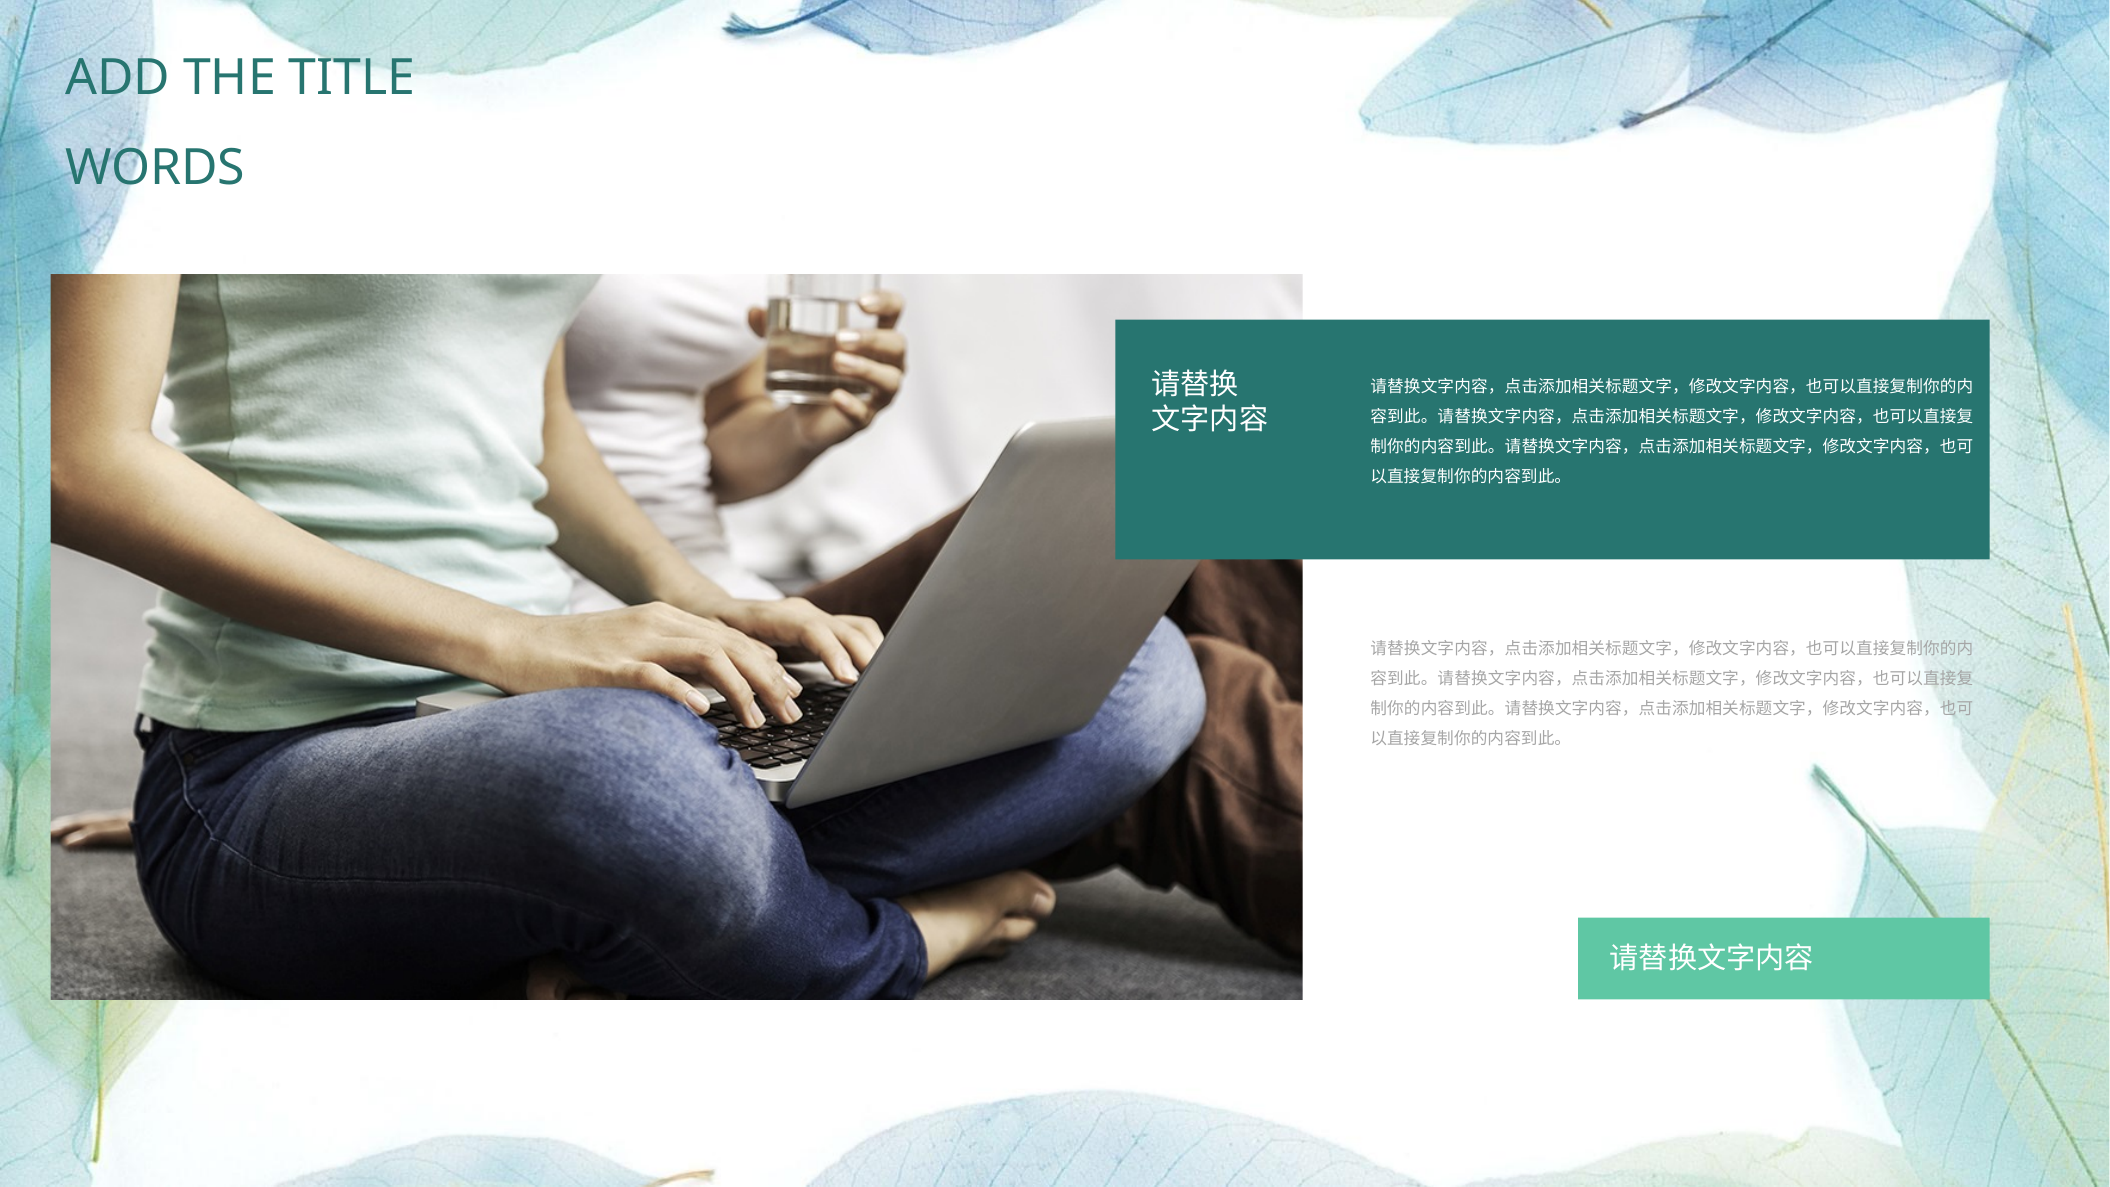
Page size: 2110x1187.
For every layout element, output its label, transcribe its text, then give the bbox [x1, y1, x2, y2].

text_box 请替换 文字内容 [1135, 357, 1315, 455]
text_box 请替换文字内容 [1593, 931, 1858, 983]
picture [0, 0, 2110, 1187]
text_box [1577, 917, 1991, 1000]
text_box [1114, 319, 1991, 561]
text_box 请替换文字内容，点击添加相关标题文字，修改文字内容，也可以直接复制你的内容到此。请替换文字内容，点击添加相关标题文字，修改文字内容，也可以直接复制你的内容到此。请替换文字内容，点击添加相关标题文字，修改文字内容，也可以直接复制你的内容到此。 [1354, 357, 1990, 551]
text_box [50, 273, 1304, 1000]
text_box 请替换文字内容，点击添加相关标题文字，修改文字内容，也可以直接复制你的内容到此。请替换文字内容，点击添加相关标题文字，修改文字内容，也可以直接复制你的内容到此。请替换文字内容，点击添加相关标题文字，修改文字内容，也可以直接复制你的内容到此。 [1354, 620, 1990, 814]
text_box ADD THE TITLE WORDS [50, 7, 583, 202]
